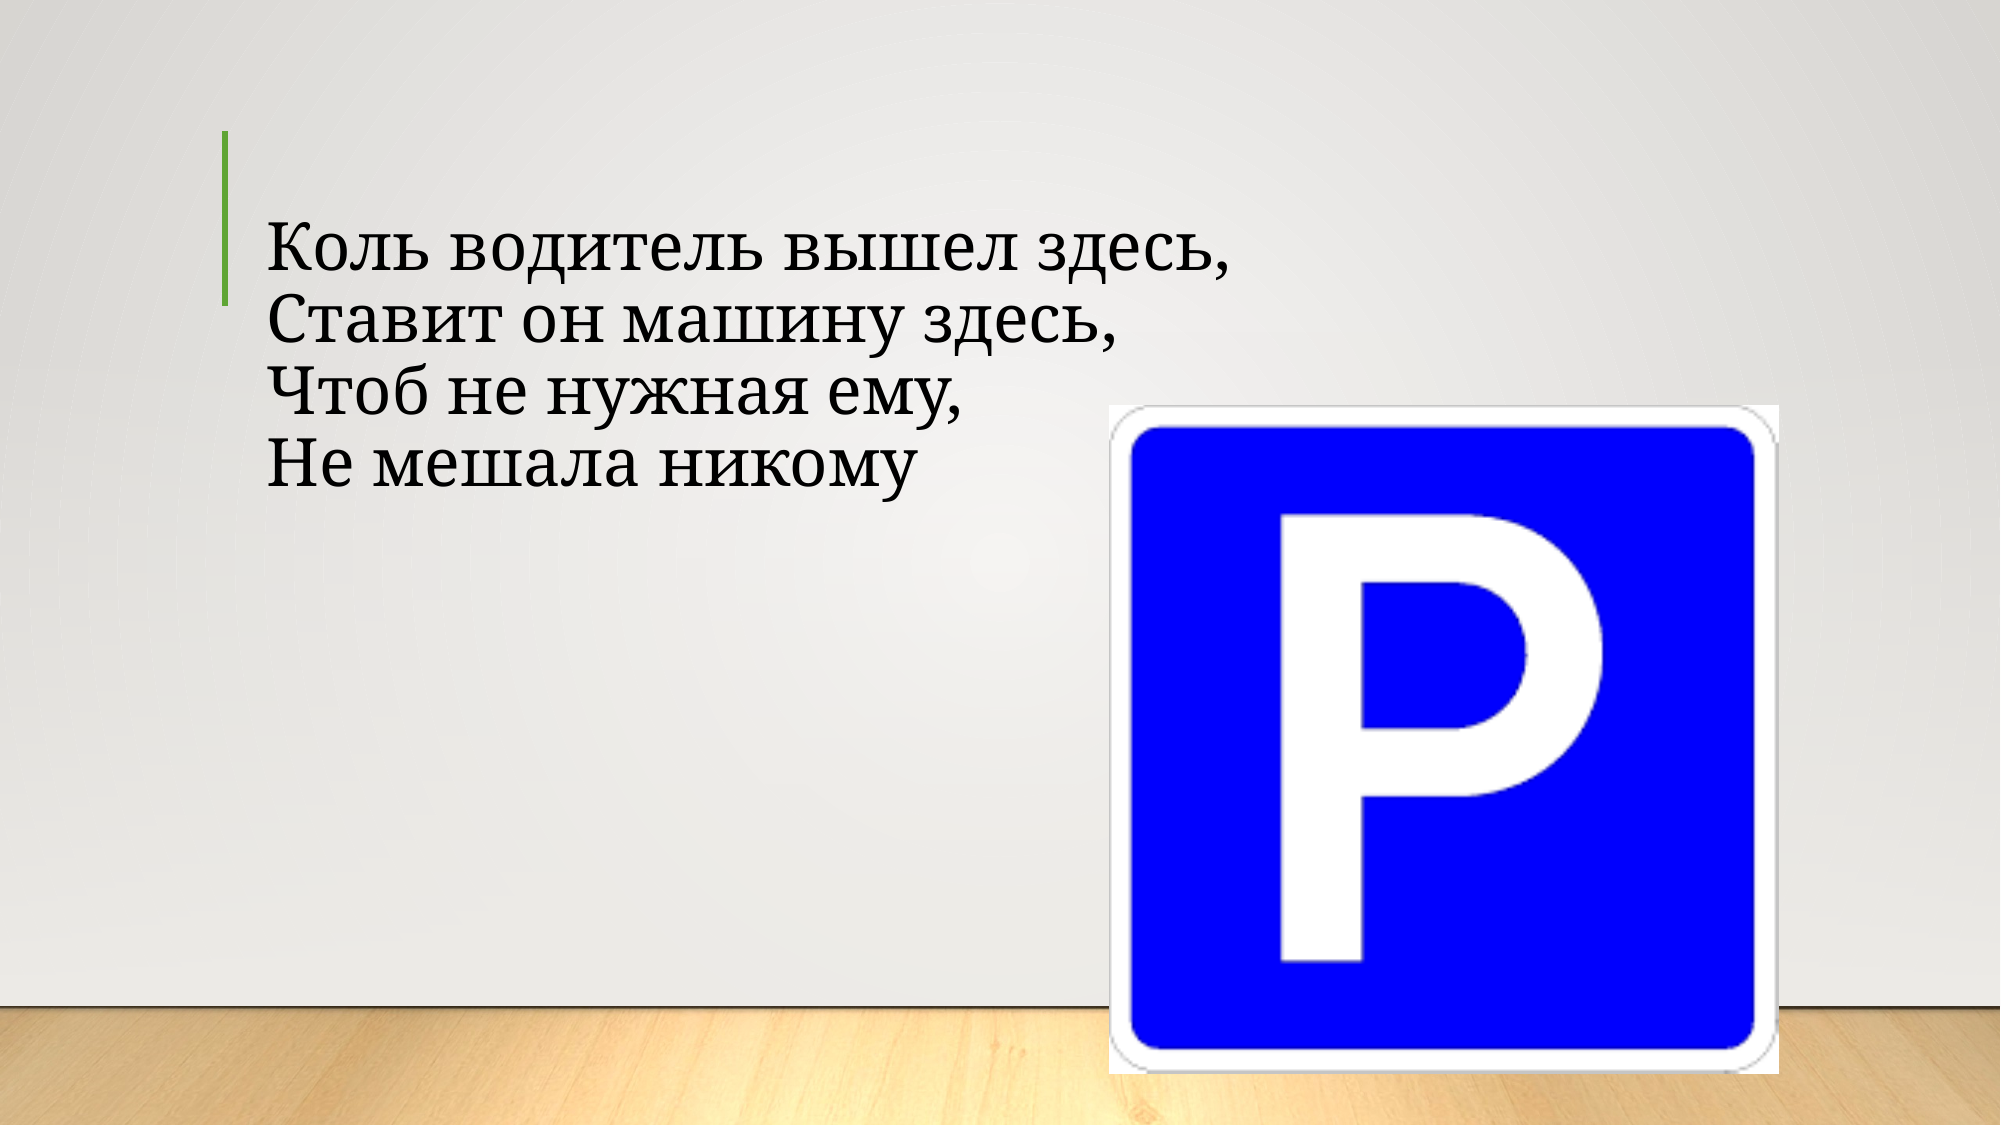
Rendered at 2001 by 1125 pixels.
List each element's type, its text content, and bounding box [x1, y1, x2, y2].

title Коль водитель вышел здесь, Ставит он машину здесь, Чтоб не нужная ему, Не мешала никому [251, 131, 1882, 589]
picture [0, 404, 2000, 1125]
